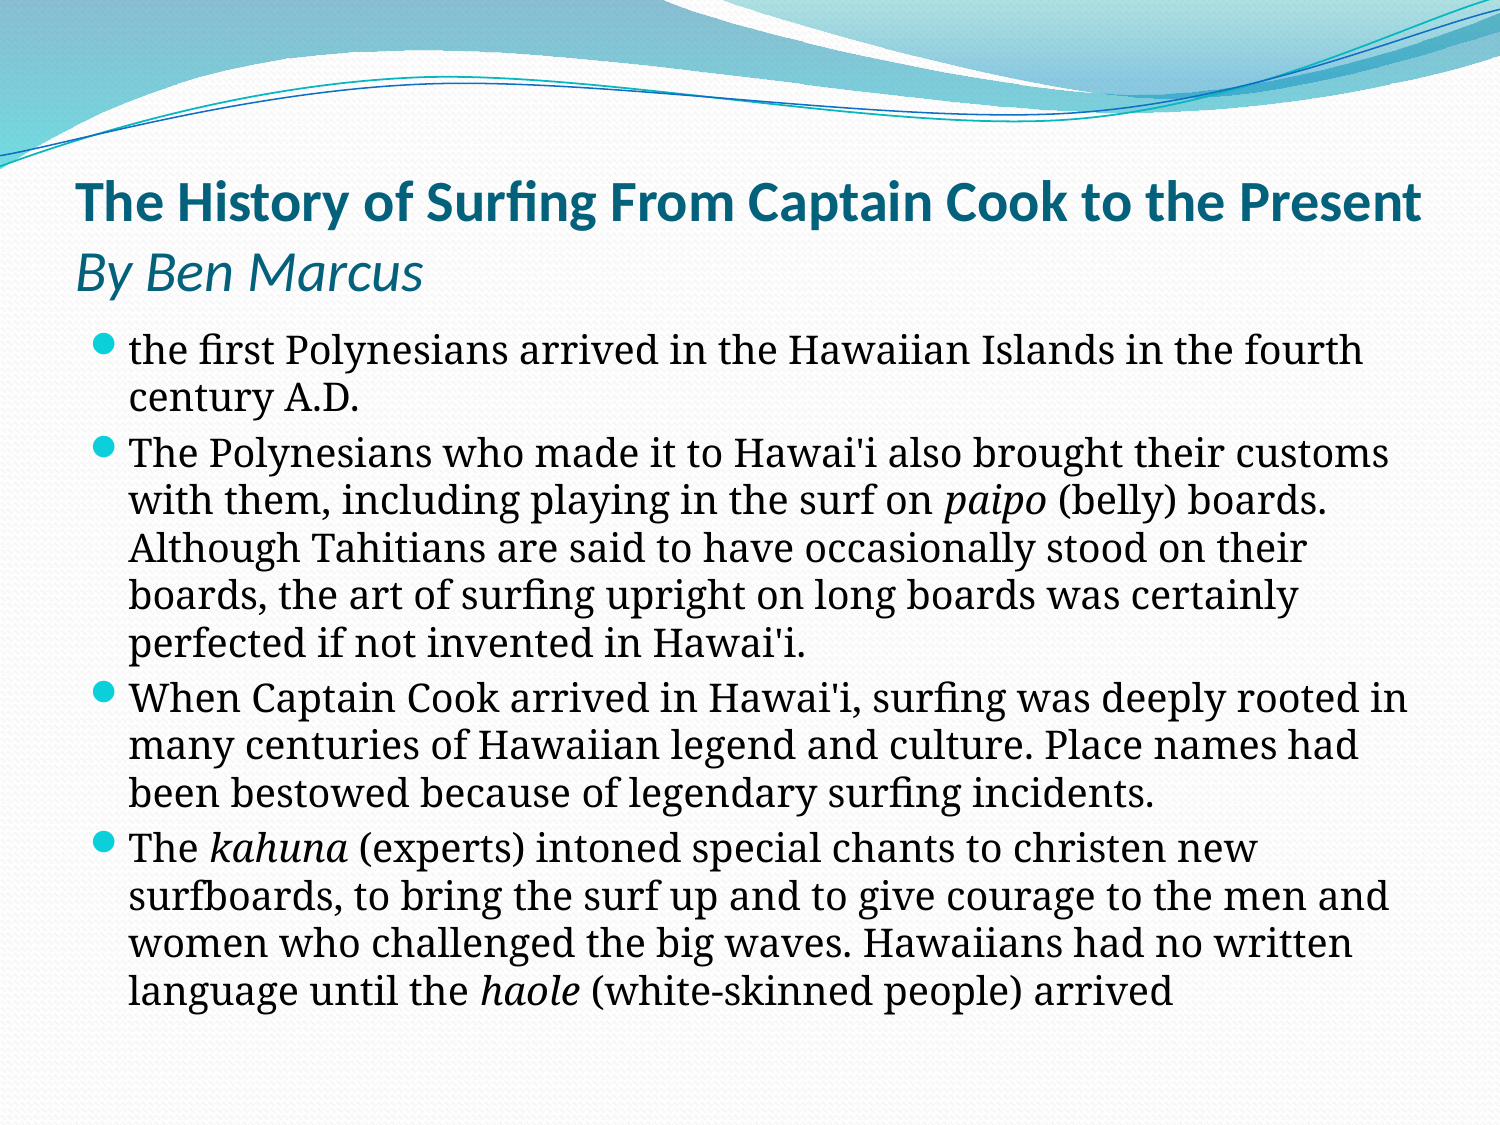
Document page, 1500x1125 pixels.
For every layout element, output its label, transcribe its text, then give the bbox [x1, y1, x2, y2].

title The History of Surfing From Captain Cook to the Present By Ben Marcus [75, 115, 1425, 303]
list the first Polynesians arrived in the Hawaiian Islands in the fourth century A.D. The Polynesians who made it to Hawai'i also brought their customs with them, including playing in the surf on paipo (belly) boards. Although Tahitians are said to have occasionally stood on their boards, the art of surfing upright on long boards was certainly perfected if not invented in Hawai'i. When Captain Cook arrived in Hawai'i, surfing was deeply rooted in many centuries of Hawaiian legend and culture. Place names had been bestowed because of legendary surfing incidents. The kahuna (experts) intoned special chants to christen new surfboards, to bring the surf up and to give courage to the men and women who challenged the big waves. Hawaiians had no written language until the haole (white-skinned people) arrived [75, 317, 1425, 1038]
